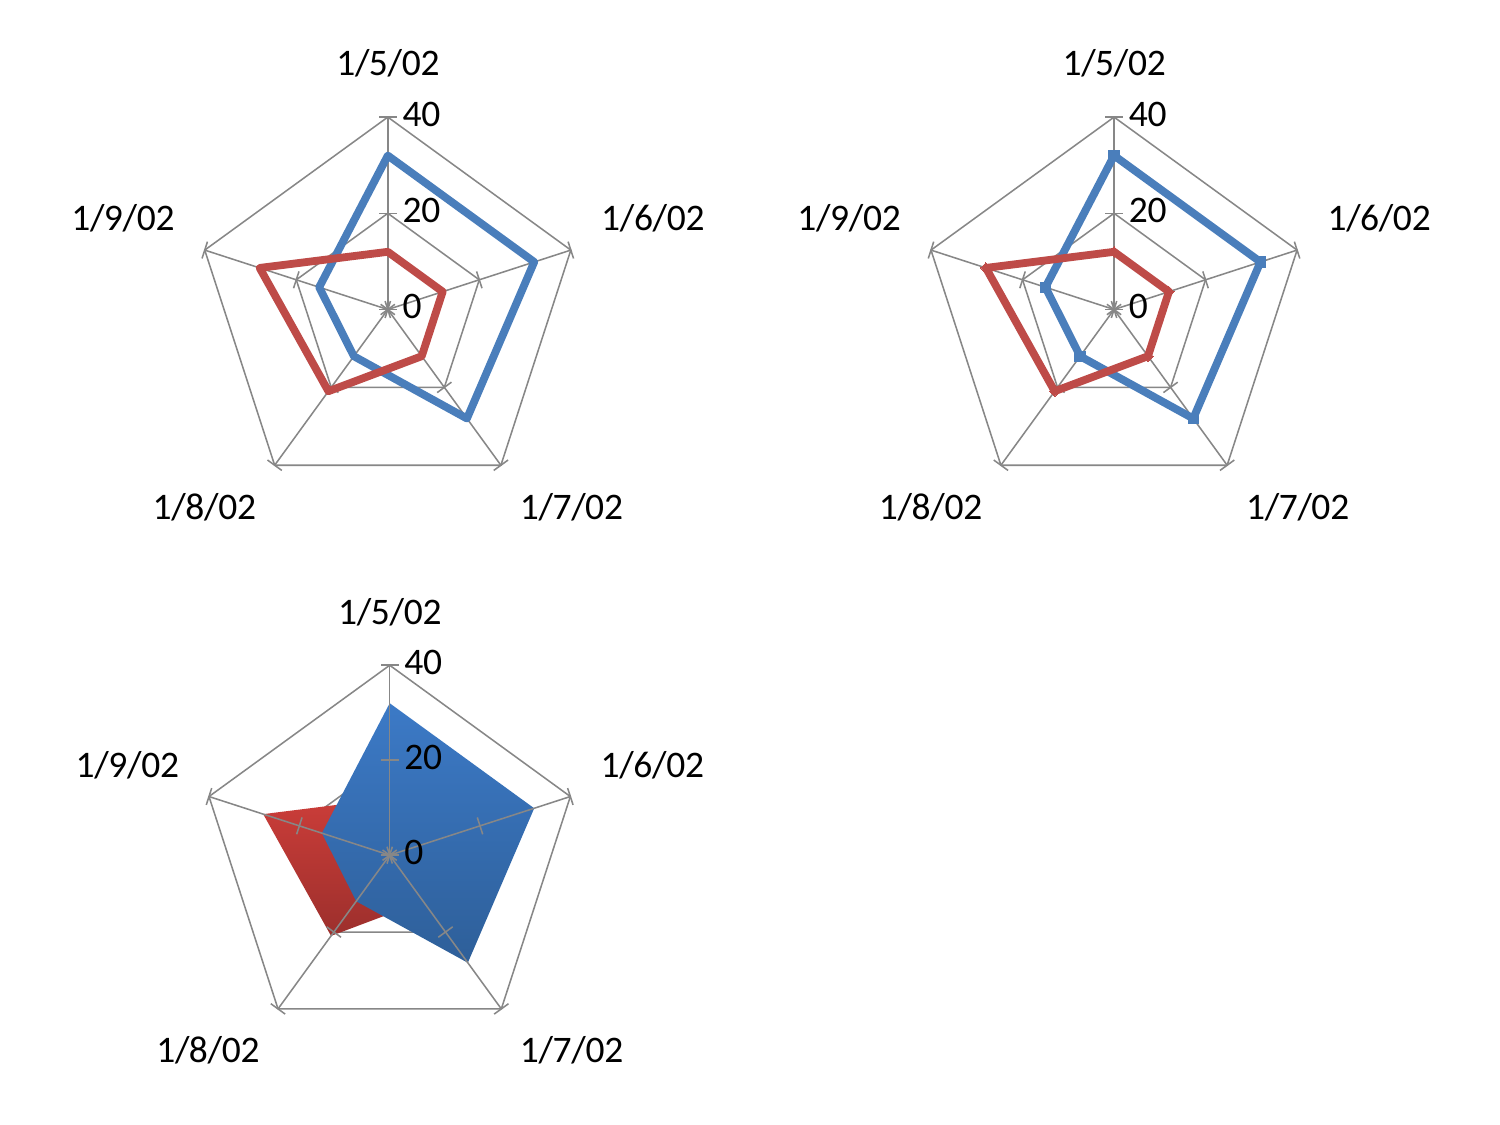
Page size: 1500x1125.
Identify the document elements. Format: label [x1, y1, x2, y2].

chart [41, 585, 739, 1083]
chart [769, 37, 1459, 540]
chart [37, 37, 739, 540]
